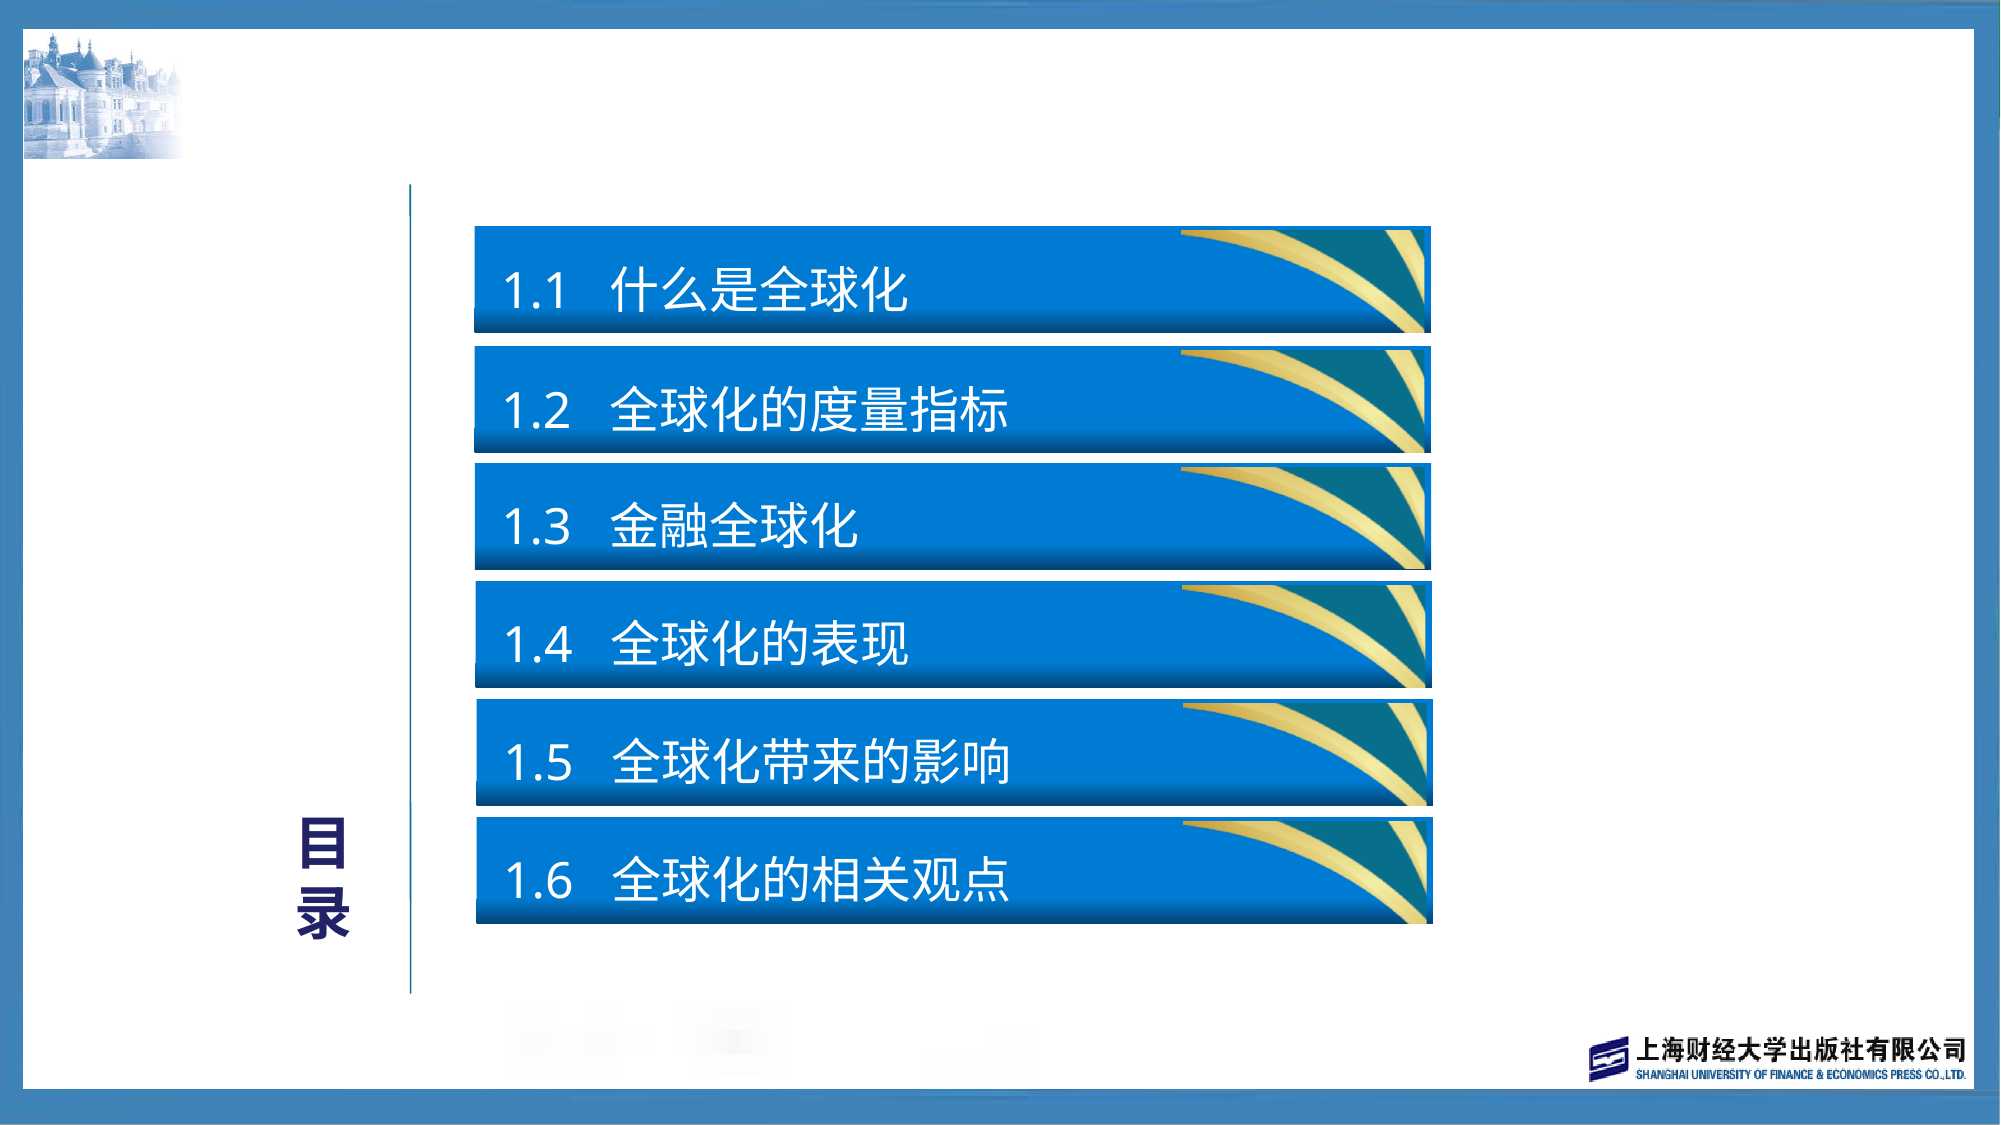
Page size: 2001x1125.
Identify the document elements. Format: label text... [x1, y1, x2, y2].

text_box 目录 [280, 798, 363, 954]
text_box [474, 226, 1433, 924]
picture [0, 0, 2001, 1125]
